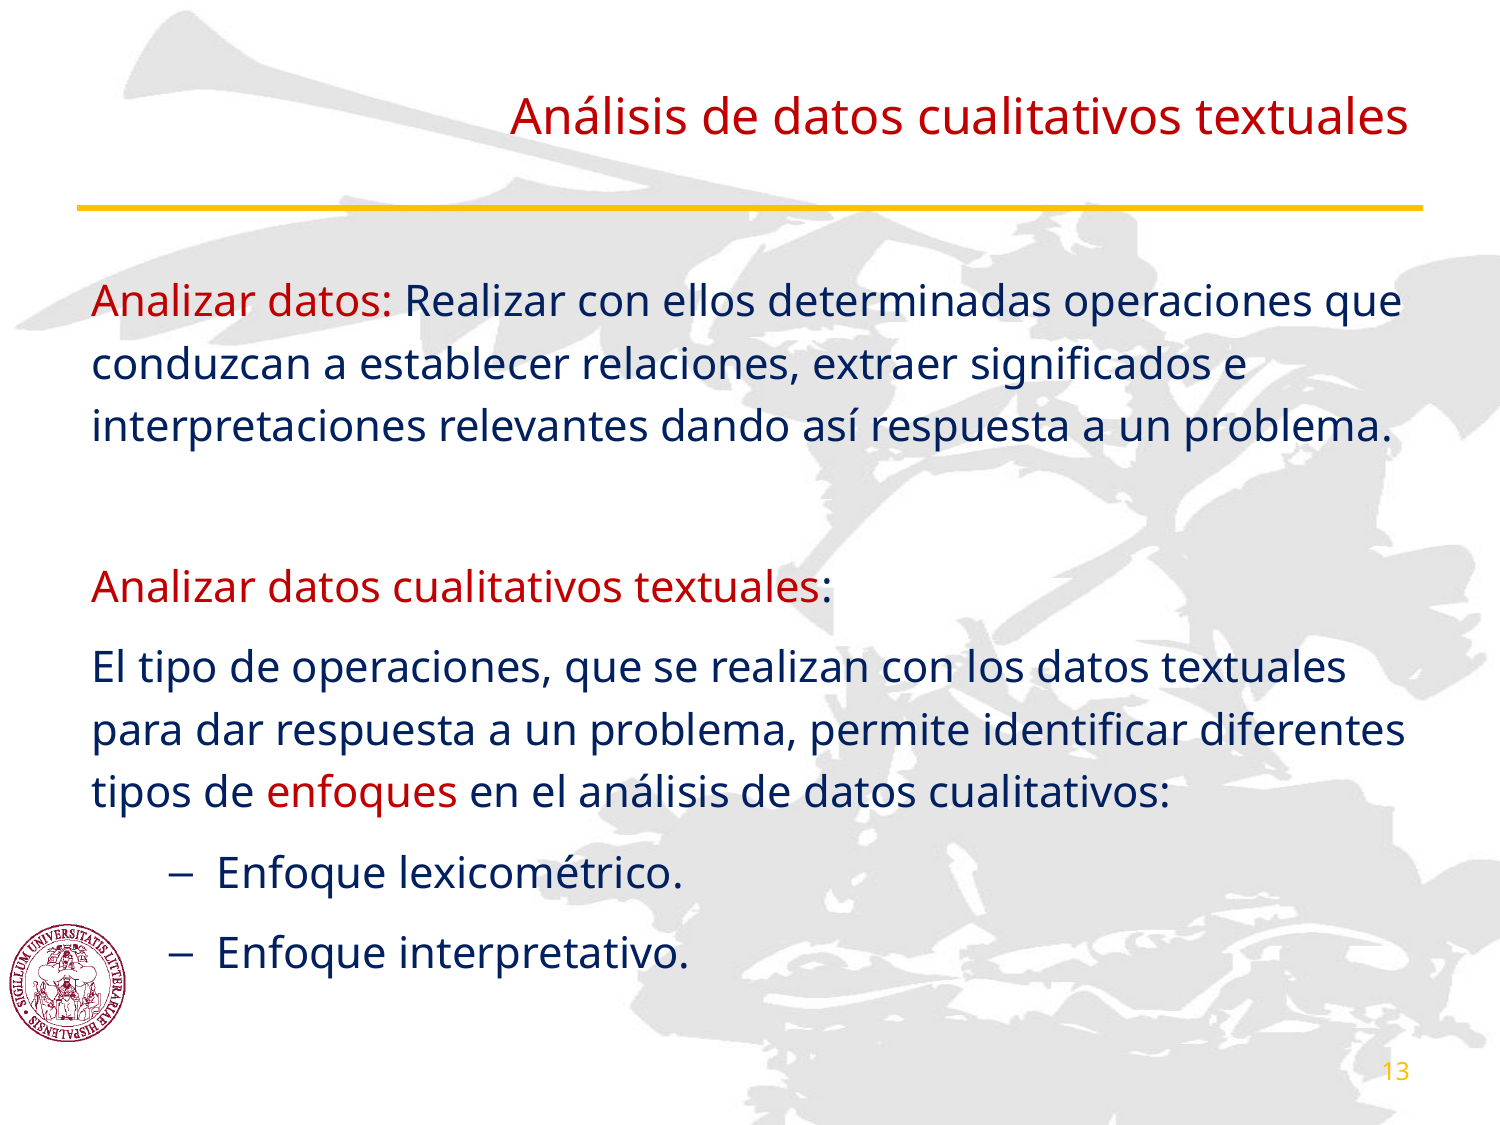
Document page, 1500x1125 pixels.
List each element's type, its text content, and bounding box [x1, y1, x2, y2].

slide_number 13 [1074, 1042, 1425, 1103]
picture [0, 0, 1500, 1125]
title Análisis de datos cualitativos textuales [75, 45, 1425, 185]
list Analizar datos: Realizar con ellos determinadas operaciones que conduzcan a establecer relaciones, extraer significados e interpretaciones relevantes dando así respuesta a un problema. Analizar datos cualitativos textuales: El tipo de operaciones, que se realizan con los datos textuales para dar respuesta a un problema, permite identificar diferentes tipos de enfoques en el análisis de datos cualitativos: Enfoque lexicométrico. Enfoque interpretativo. [76, 255, 1427, 1071]
